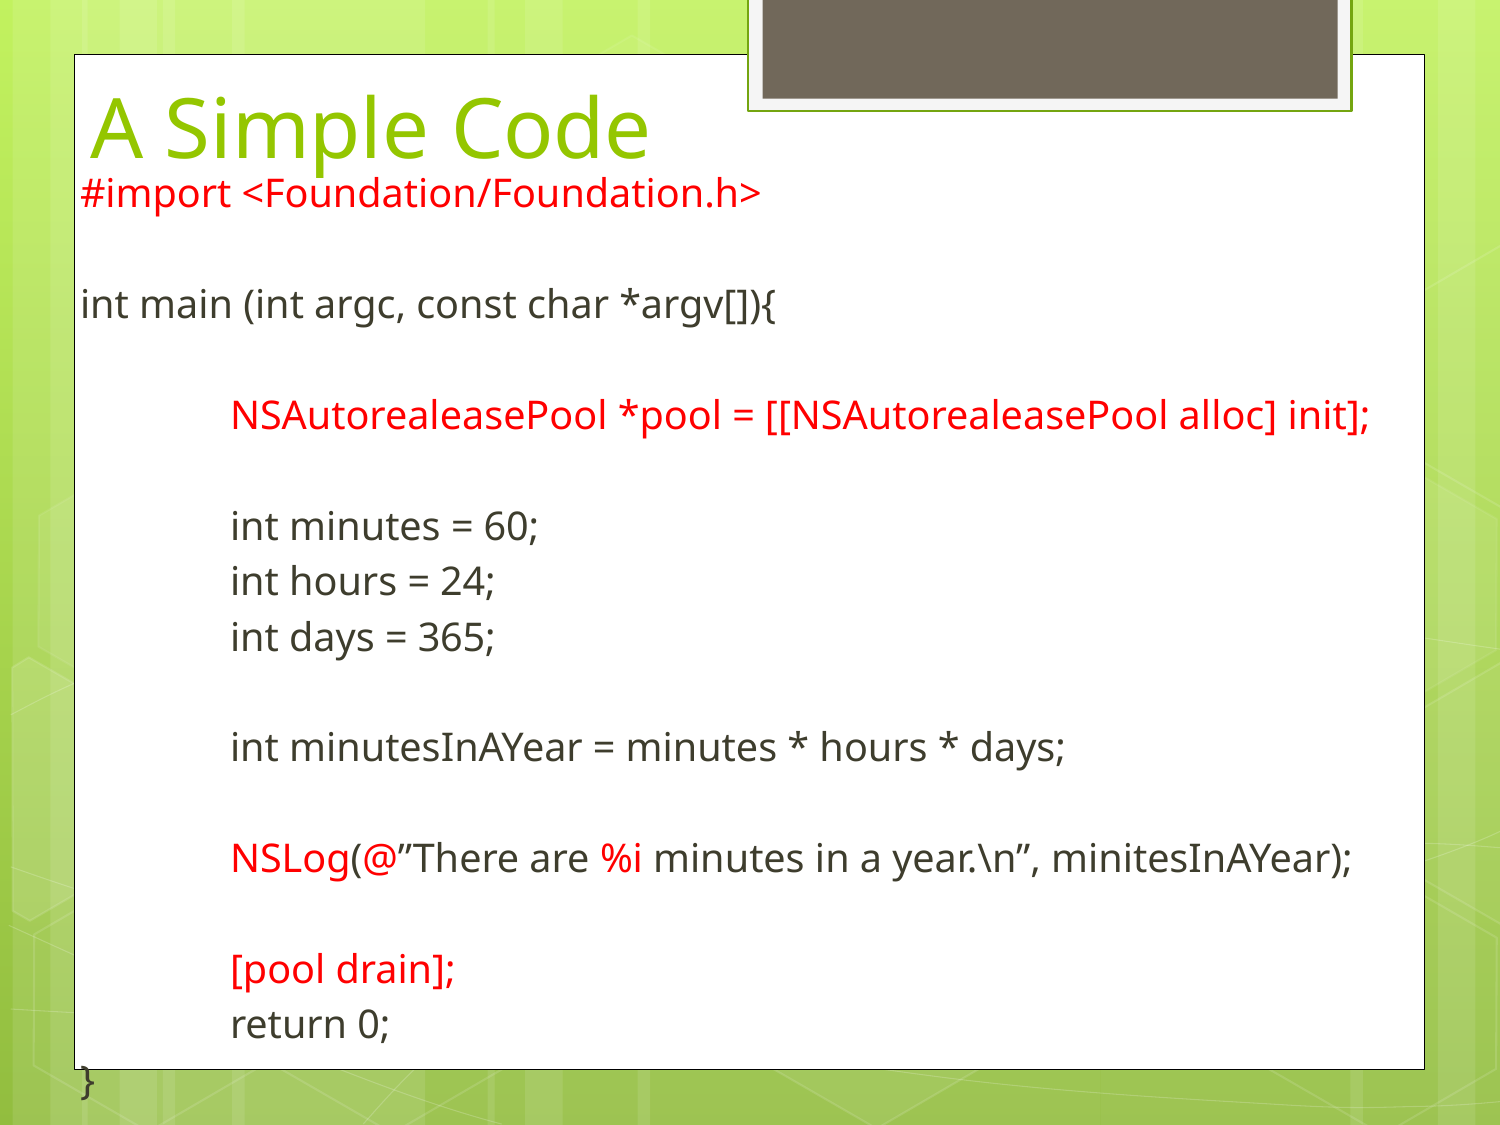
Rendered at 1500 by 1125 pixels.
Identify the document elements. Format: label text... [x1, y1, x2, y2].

title A Simple Code [75, 0, 1425, 160]
list #import <Foundation/Foundation.h> int main (int argc, const char *argv[]){ NSAutorealeasePool *pool = [[NSAutorealeasePool alloc] init]; int minutes = 60; int hours = 24; int days = 365; int minutesInAYear = minutes * hours * days; NSLog(@”There are %i minutes in a year.\n”, minitesInAYear); [pool drain]; return 0; } [64, 160, 1449, 993]
